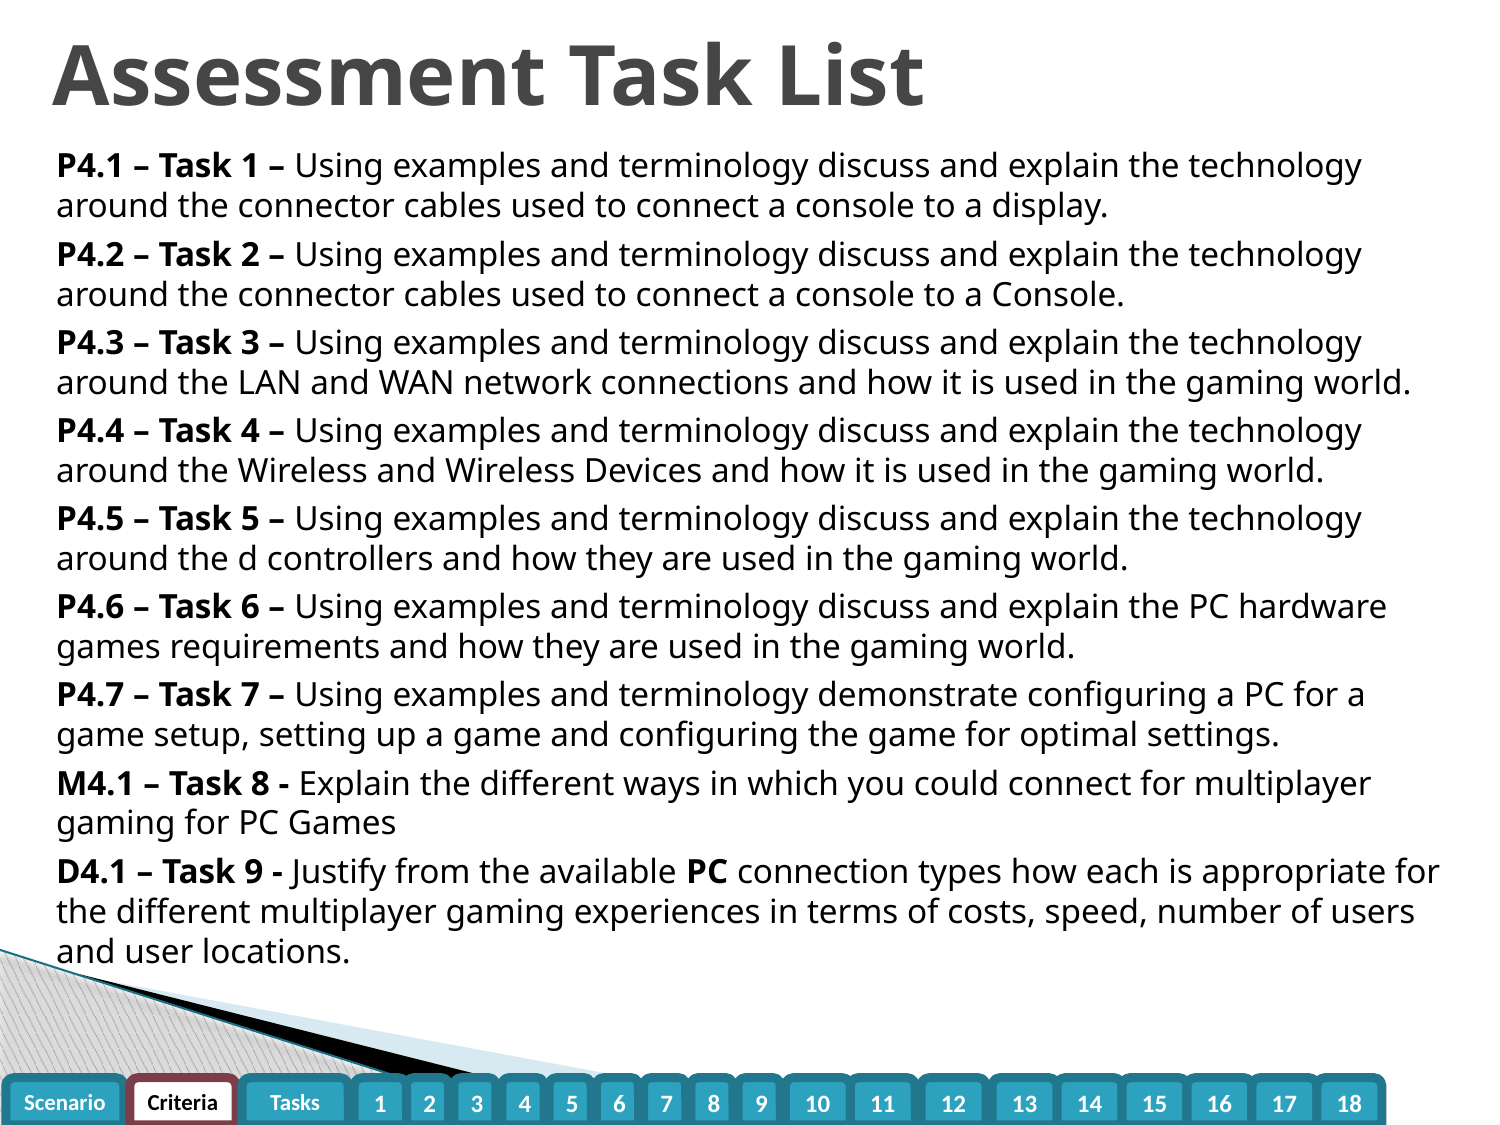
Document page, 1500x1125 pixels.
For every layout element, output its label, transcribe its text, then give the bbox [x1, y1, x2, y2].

list P4.1 – Task 1 – Using examples and terminology discuss and explain the technology around the connector cables used to connect a console to a display. P4.2 – Task 2 – Using examples and terminology discuss and explain the technology around the connector cables used to connect a console to a Console. P4.3 – Task 3 – Using examples and terminology discuss and explain the technology around the LAN and WAN network connections and how it is used in the gaming world. P4.4 – Task 4 – Using examples and terminology discuss and explain the technology around the Wireless and Wireless Devices and how it is used in the gaming world. P4.5 – Task 5 – Using examples and terminology discuss and explain the technology around the d controllers and how they are used in the gaming world. P4.6 – Task 6 – Using examples and terminology discuss and explain the PC hardware games requirements and how they are used in the gaming world. P4.7 – Task 7 – Using examples and terminology demonstrate configuring a PC for a game setup, setting up a game and configuring the game for optimal settings. M4.1 – Task 8 - Explain the different ways in which you could connect for multiplayer gaming for PC Games D4.1 – Task 9 - Justify from the available PC connection types how each is appropriate for the different multiplayer gaming experiences in terms of costs, speed, number of users and user locations. [41, 137, 1471, 1035]
title Assessment Task List [37, 19, 1471, 126]
